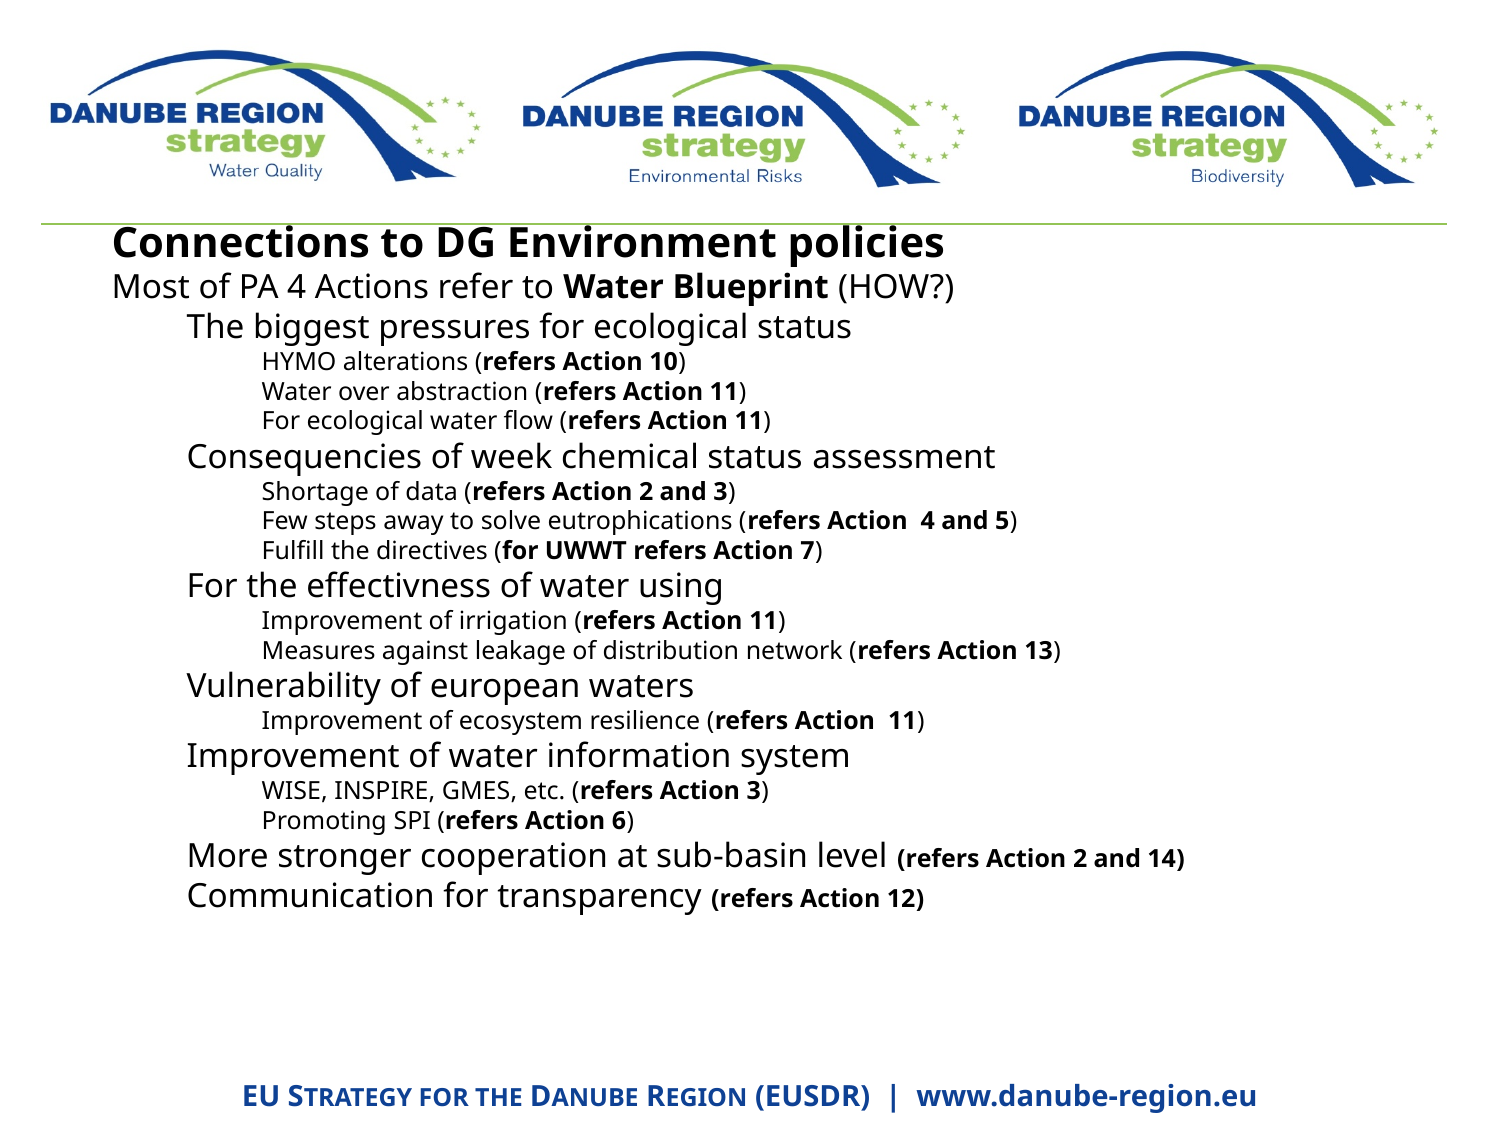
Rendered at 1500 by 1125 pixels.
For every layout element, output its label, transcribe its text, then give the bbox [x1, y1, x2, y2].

text_box EU STRATEGY FOR THE DANUBE REGION (EUSDR) | www.danube-region.eu [0, 1070, 1500, 1120]
picture [997, 30, 1460, 209]
picture [29, 30, 987, 209]
list Connections to DG Environment policies Most of PA 4 Actions refer to Water Blueprint (HOW?) The biggest pressures for ecological status HYMO alterations (refers Action 10) Water over abstraction (refers Action 11) For ecological water flow (refers Action 11) Consequencies of week chemical status assessment Shortage of data (refers Action 2 and 3) Few steps away to solve eutrophications (refers Action 4 and 5) Fulfill the directives (for UWWT refers Action 7) For the effectivness of water using Improvement of irrigation (refers Action 11) Measures against leakage of distribution network (refers Action 13) Vulnerability of european waters Improvement of ecosystem resilience (refers Action 11) Improvement of water information system WISE, INSPIRE, GMES, etc. (refers Action 3) Promoting SPI (refers Action 6) More stronger cooperation at sub-basin level (refers Action 2 and 14) Communication for transparency (refers Action 12) [96, 208, 1471, 1070]
